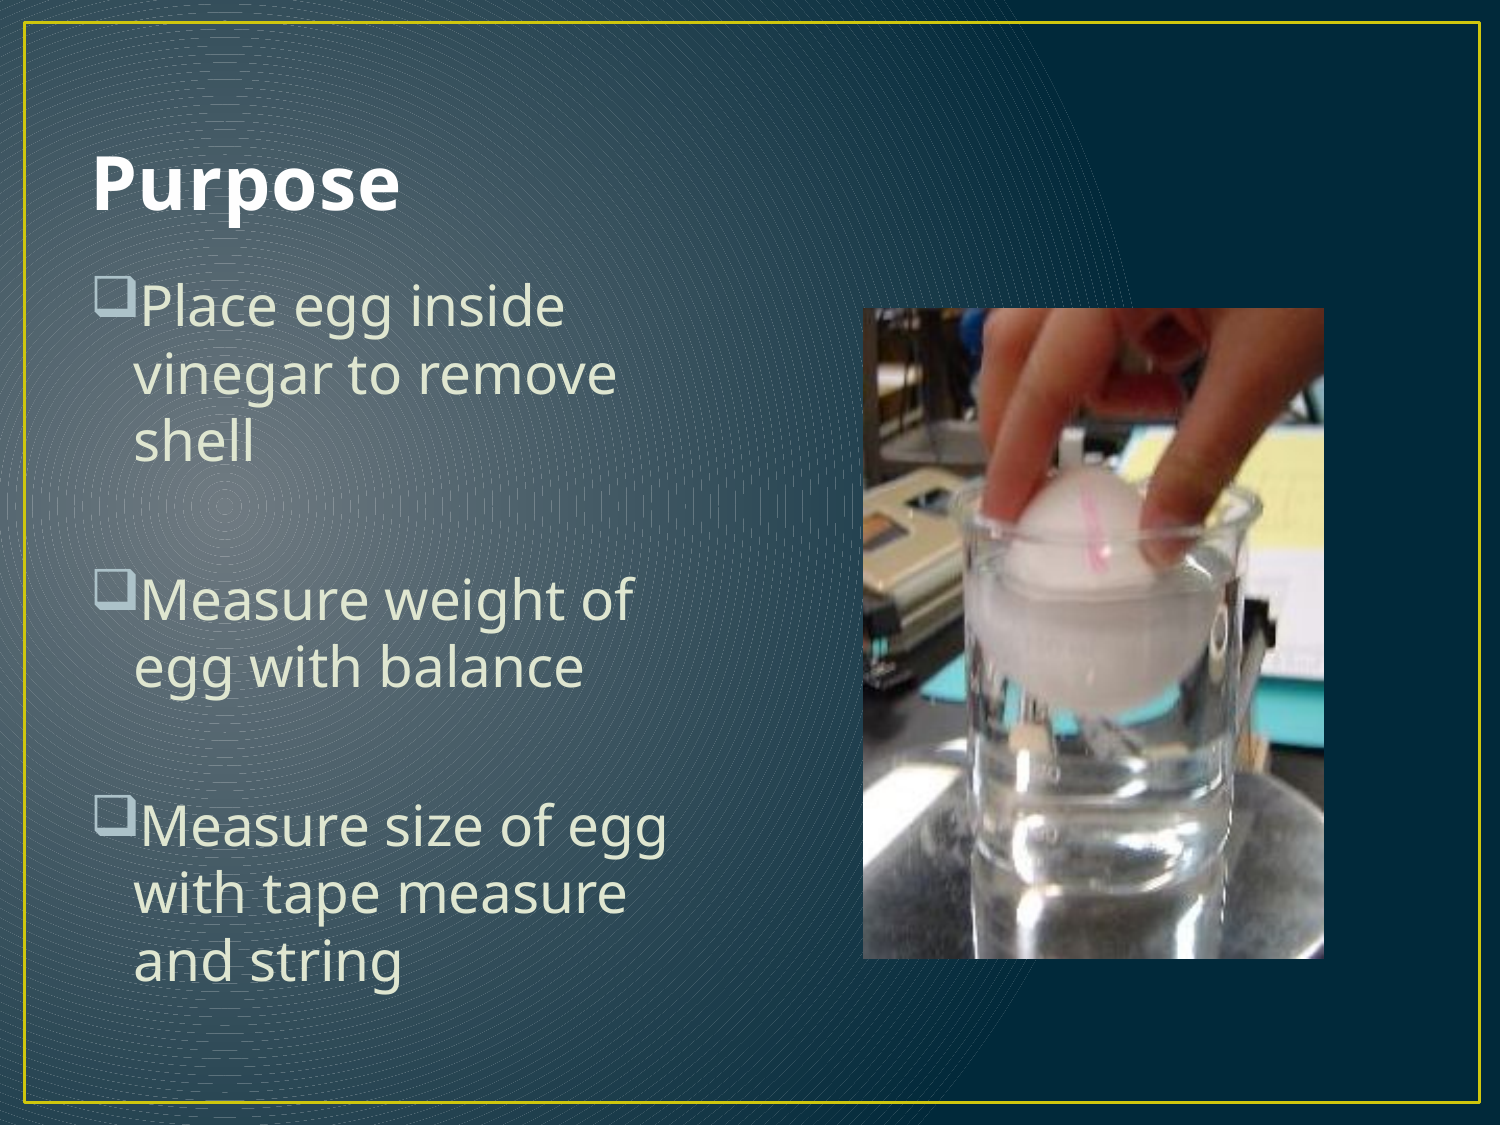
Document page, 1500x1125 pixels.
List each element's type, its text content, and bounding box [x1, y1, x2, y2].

title Purpose [75, 45, 1425, 233]
picture [990, 965, 1002, 974]
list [863, 308, 1325, 959]
list Place egg inside vinegar to remove shell Measure weight of egg with balance Measure size of egg with tape measure and string [75, 262, 738, 1005]
picture [1098, 302, 1106, 308]
